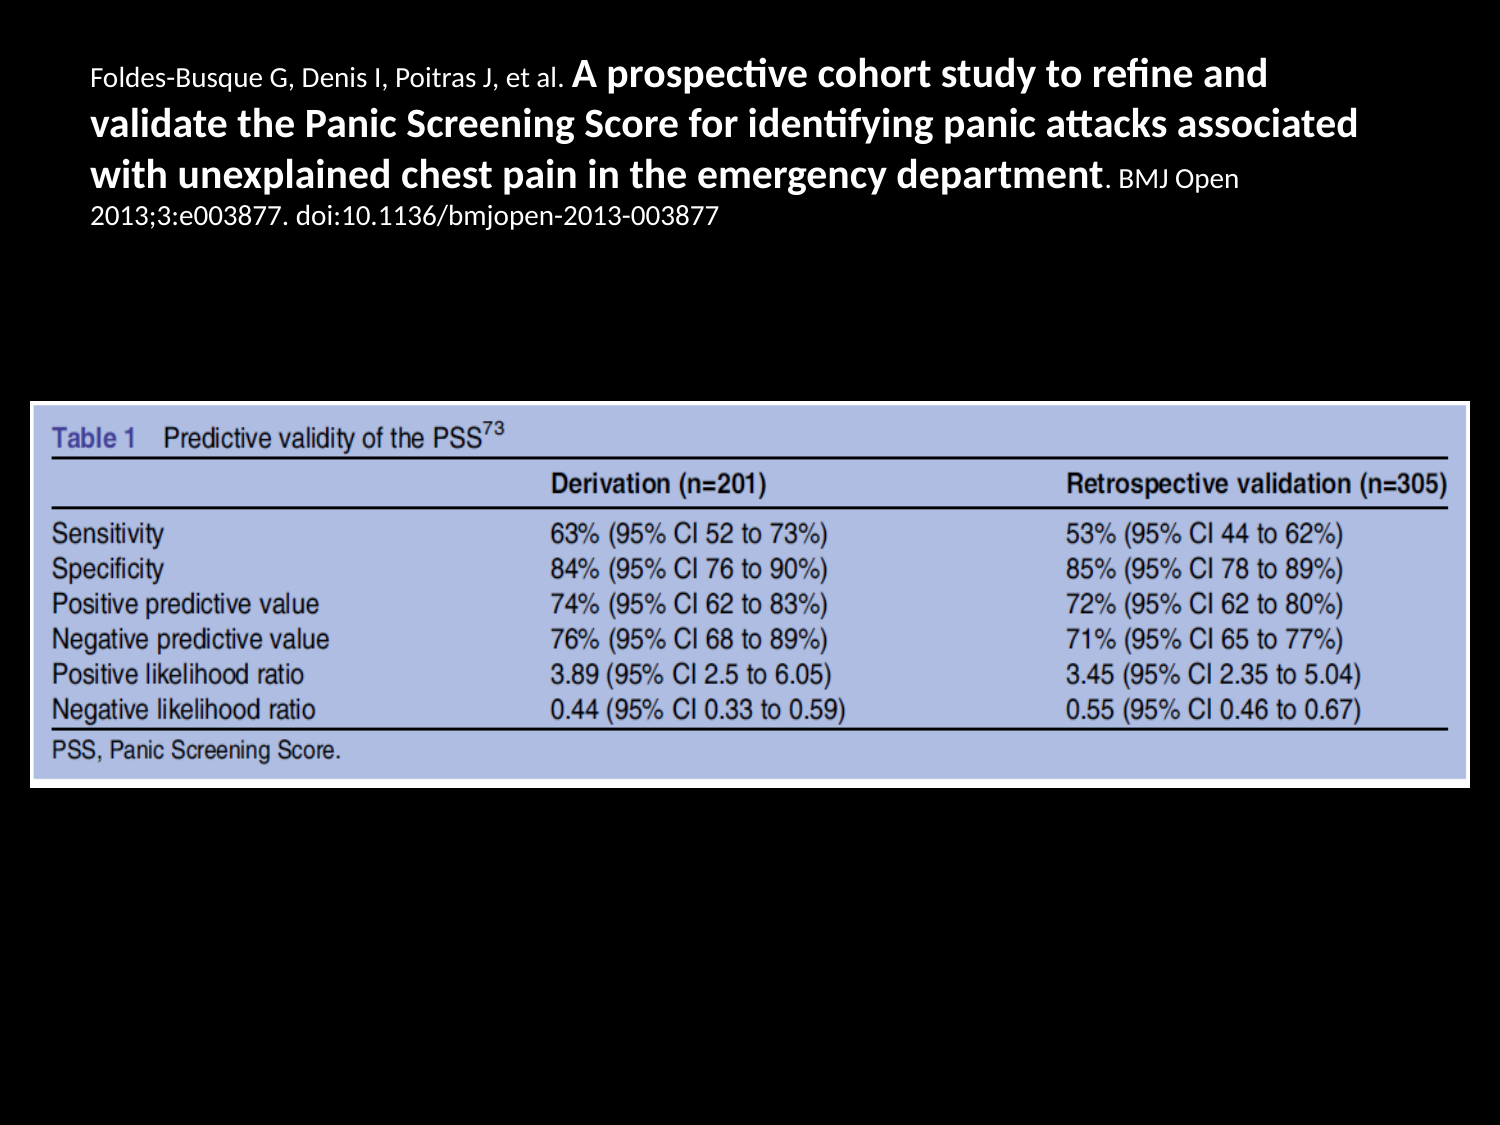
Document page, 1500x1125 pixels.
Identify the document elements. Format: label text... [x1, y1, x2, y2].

title Foldes-Busque G, Denis I, Poitras J, et al. A prospective cohort study to refine and validate the Panic Screening Score for identifying panic attacks associated with unexplained chest pain in the emergency department. BMJ Open 2013;3:e003877. doi:10.1136/bmjopen-2013-003877 [75, 45, 1425, 233]
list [30, 401, 1470, 788]
